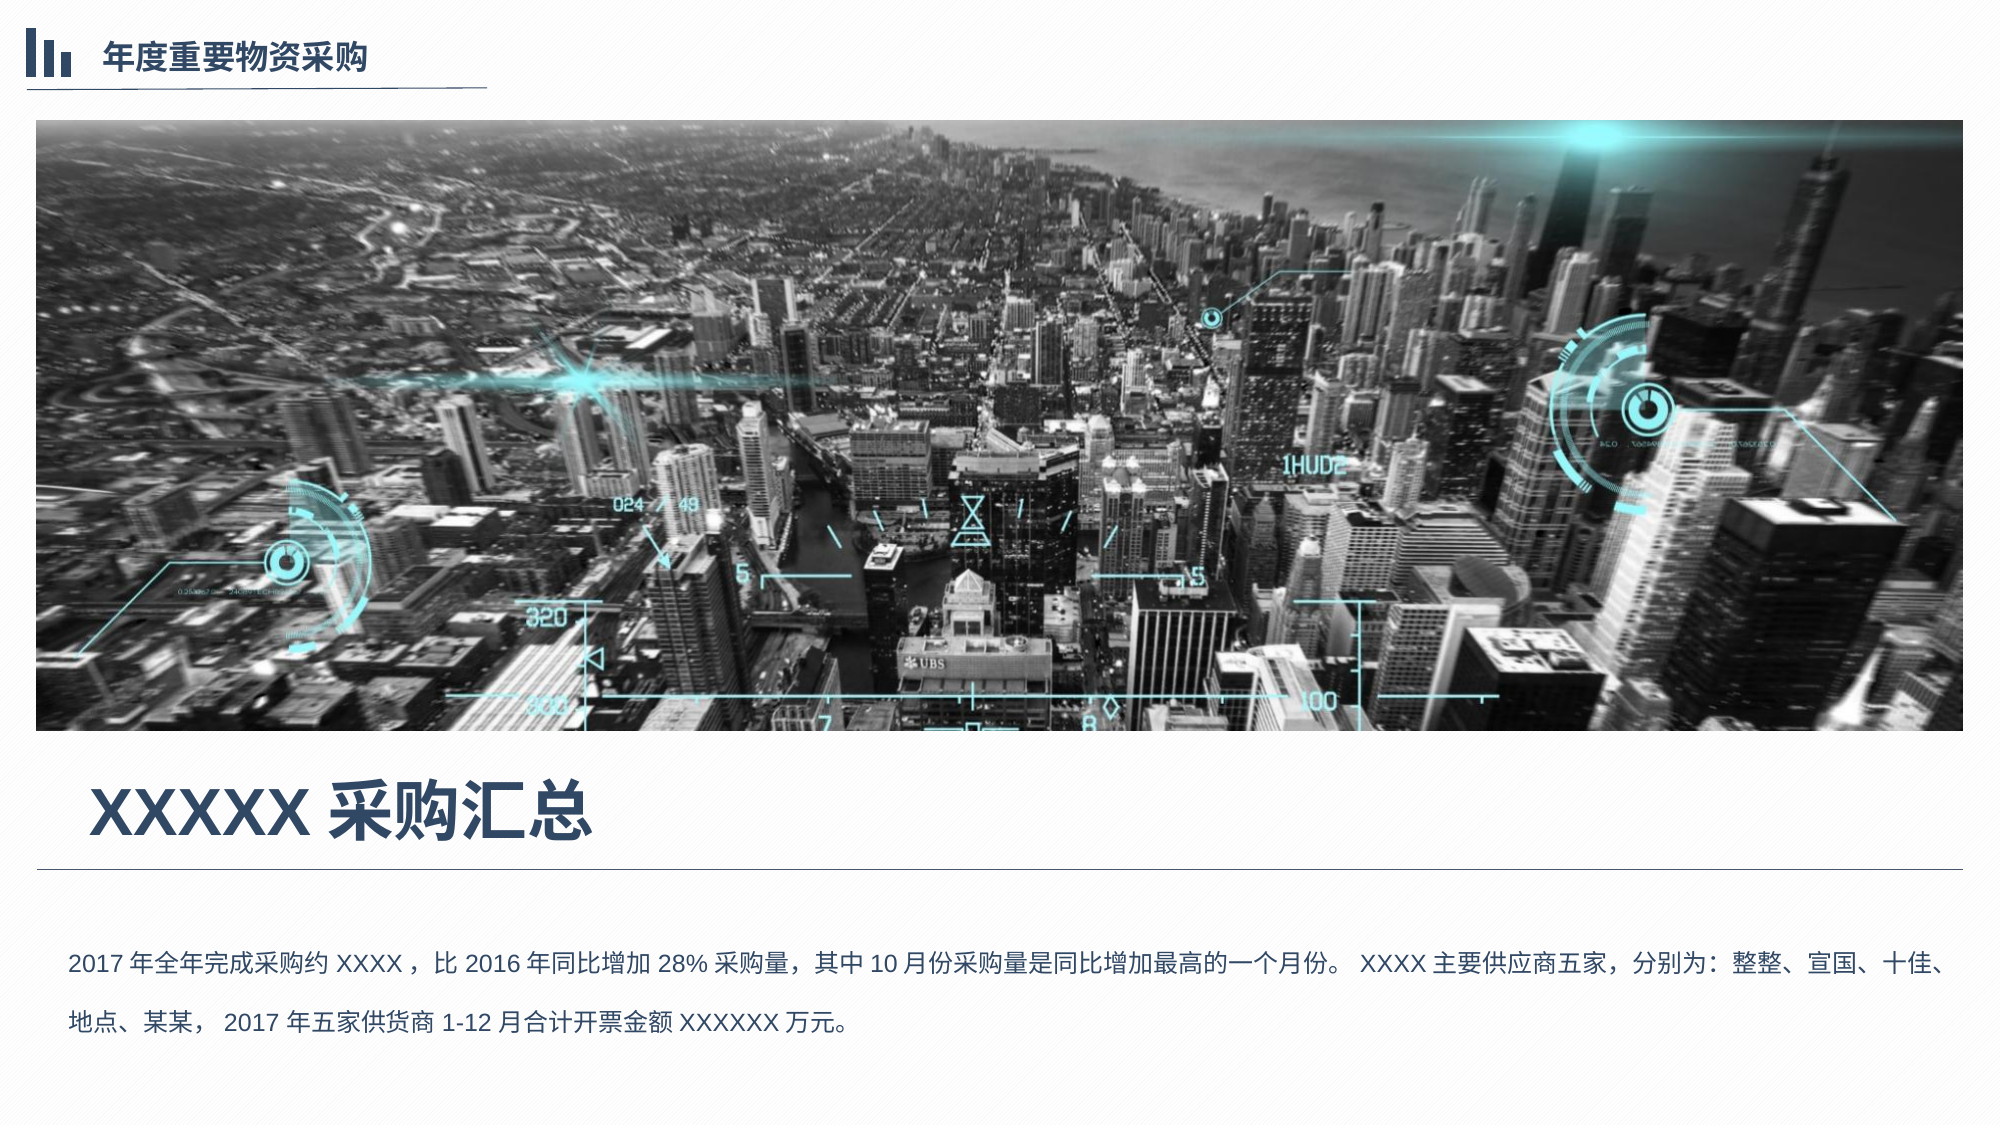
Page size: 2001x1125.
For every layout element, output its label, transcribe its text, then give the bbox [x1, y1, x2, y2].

picture [36, 120, 1964, 731]
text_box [26, 29, 488, 90]
text_box 2017年全年完成采购约XXXX，比2016年同比增加28%采购量，其中10月份采购量是同比增加最高的一个月份。XXXX主要供应商五家，分别为：整整、宣国、十佳、地点、某某，2017年五家供货商1-12月合计开票金额XXXXXX万元。 [53, 909, 1963, 1045]
text_box XXXXX采购汇总 [73, 778, 674, 838]
